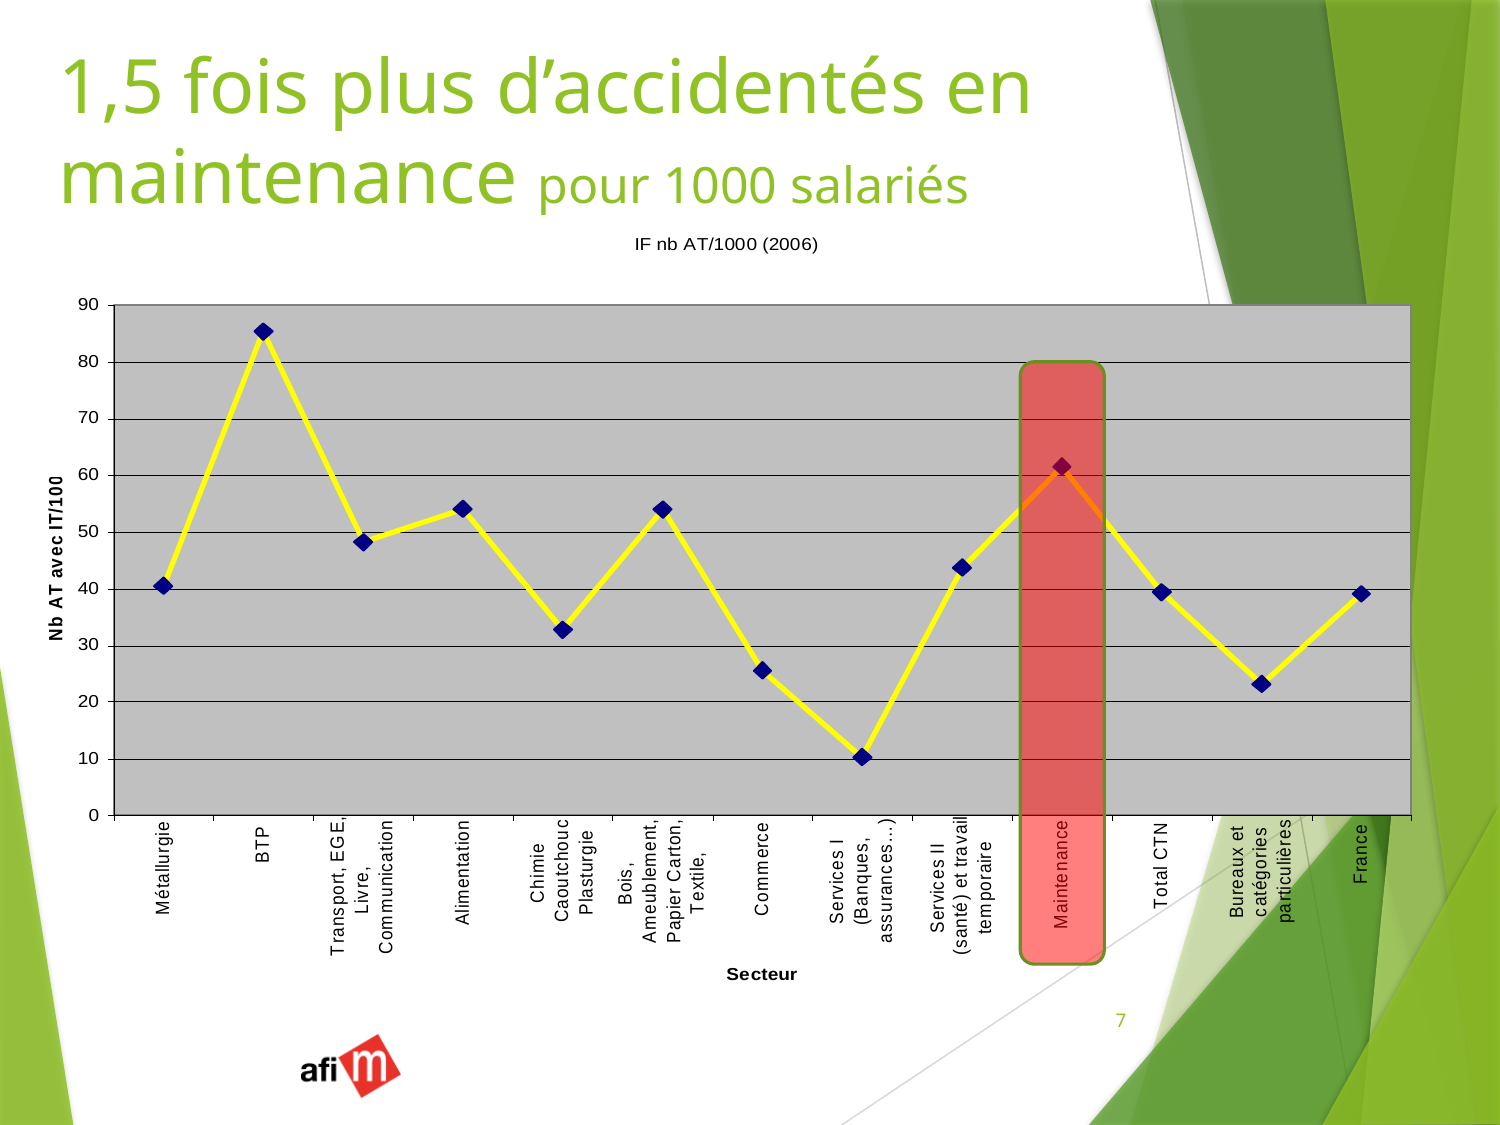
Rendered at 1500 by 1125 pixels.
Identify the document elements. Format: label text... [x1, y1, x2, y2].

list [17, 207, 1435, 1012]
slide_number 7 [1057, 1020, 1142, 1051]
picture [301, 1034, 401, 1098]
title 1,5 fois plus d’accidentés en maintenance pour 1000 salariés [43, 30, 1085, 206]
